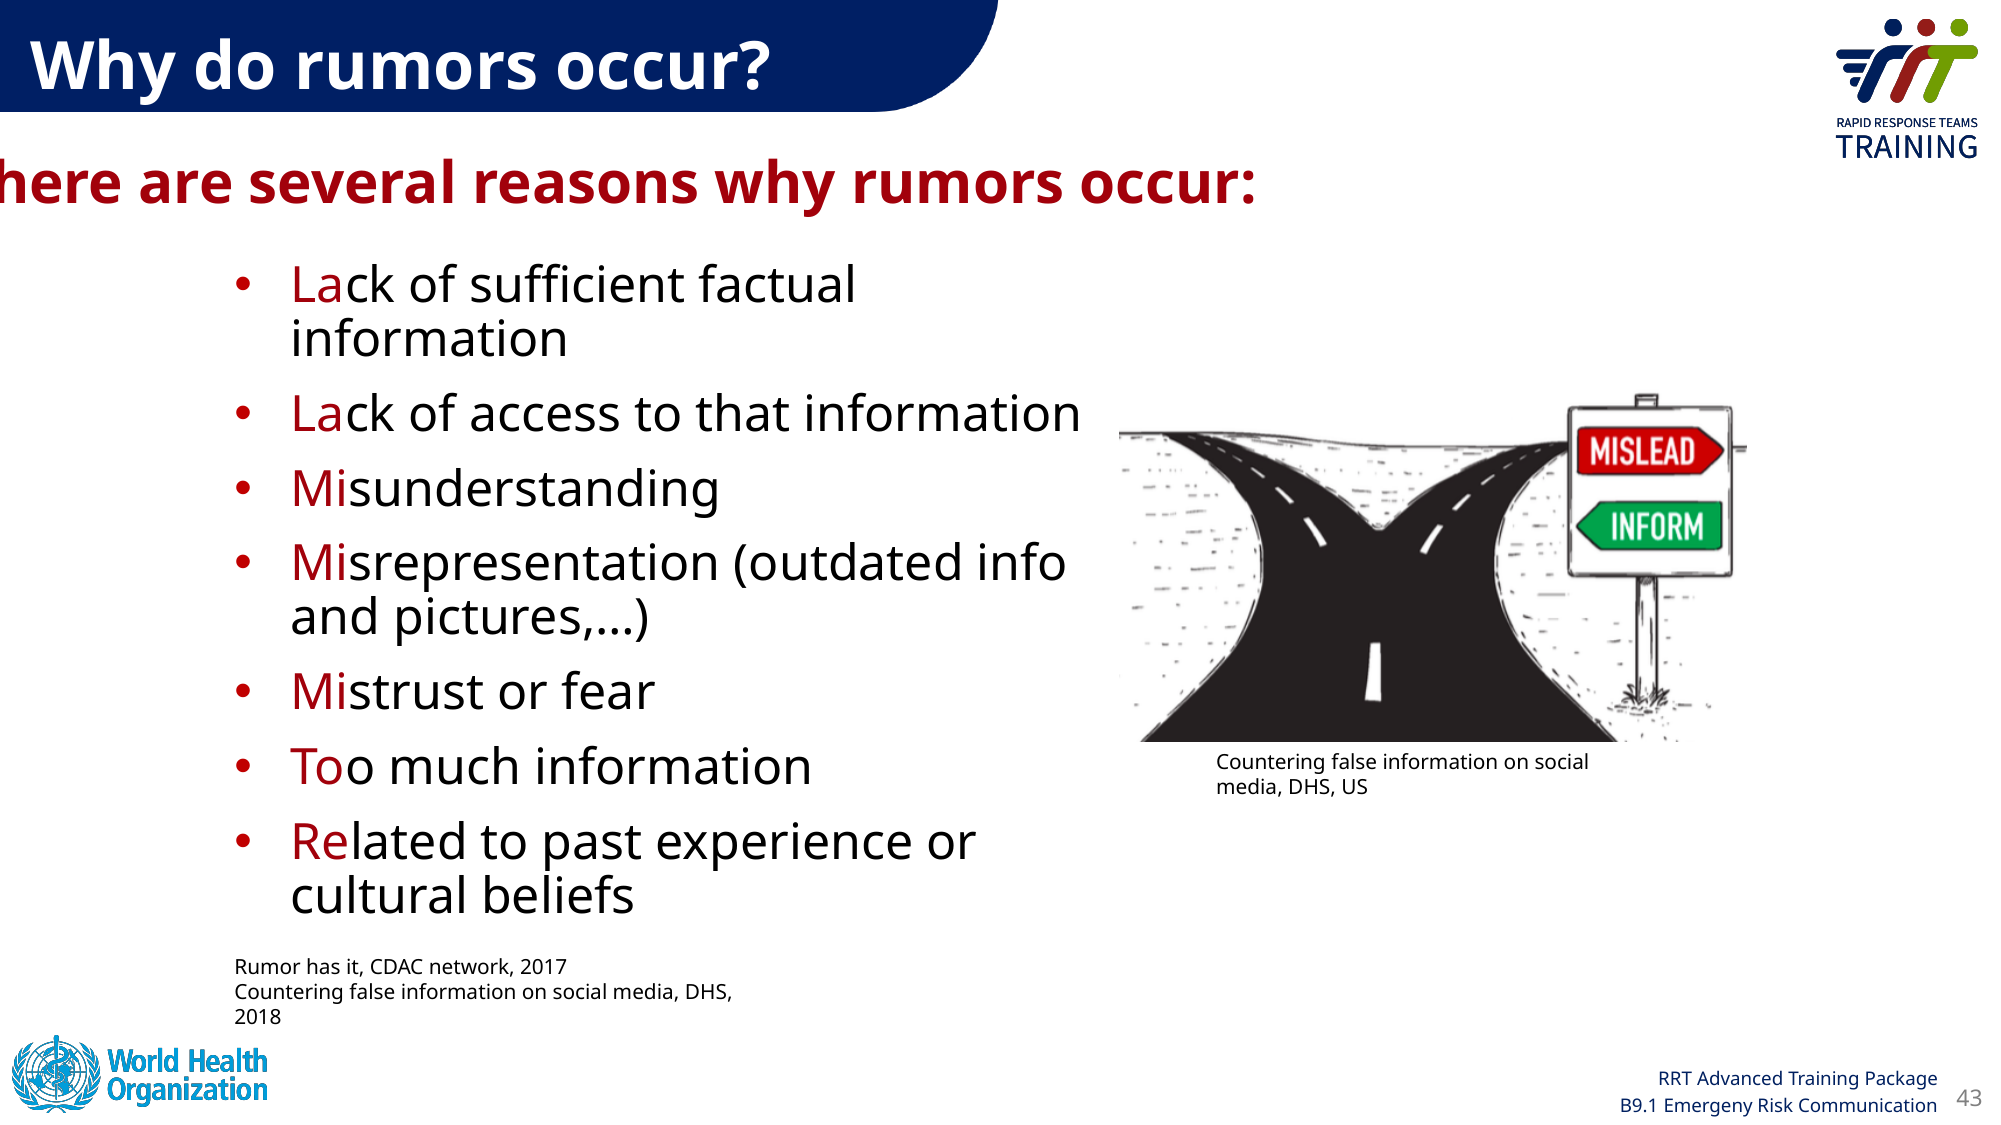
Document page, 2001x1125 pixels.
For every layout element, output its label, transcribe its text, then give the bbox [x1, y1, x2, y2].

text_box Rumor has it, CDAC network, 2017 Countering false information on social media, DHS, 2018 [226, 945, 746, 1036]
picture [36, 1088, 78, 1105]
picture [46, 1056, 54, 1062]
picture [22, 1062, 26, 1077]
text_box Why do rumors occur? [22, 15, 1401, 122]
picture [12, 1035, 54, 1068]
list Lack of sufficient factual information Lack of access to that information Misunderstanding Misrepresentation (outdated info and pictures,…) Mistrust or fear Too much information Related to past experience or cultural beliefs [226, 251, 1128, 932]
text_box There are several reasons why rumors occur: [0, 146, 1266, 224]
picture [0, 0, 999, 112]
picture [12, 1083, 48, 1113]
picture [24, 1054, 36, 1087]
picture [30, 1083, 37, 1091]
picture [1835, 19, 1978, 167]
picture [71, 1053, 90, 1091]
picture [59, 1035, 267, 1113]
picture [50, 1108, 62, 1113]
picture [1118, 383, 1748, 742]
picture [40, 1062, 47, 1070]
text_box Countering false information on social media, DHS, US [1208, 742, 1666, 807]
picture [34, 1054, 43, 1078]
